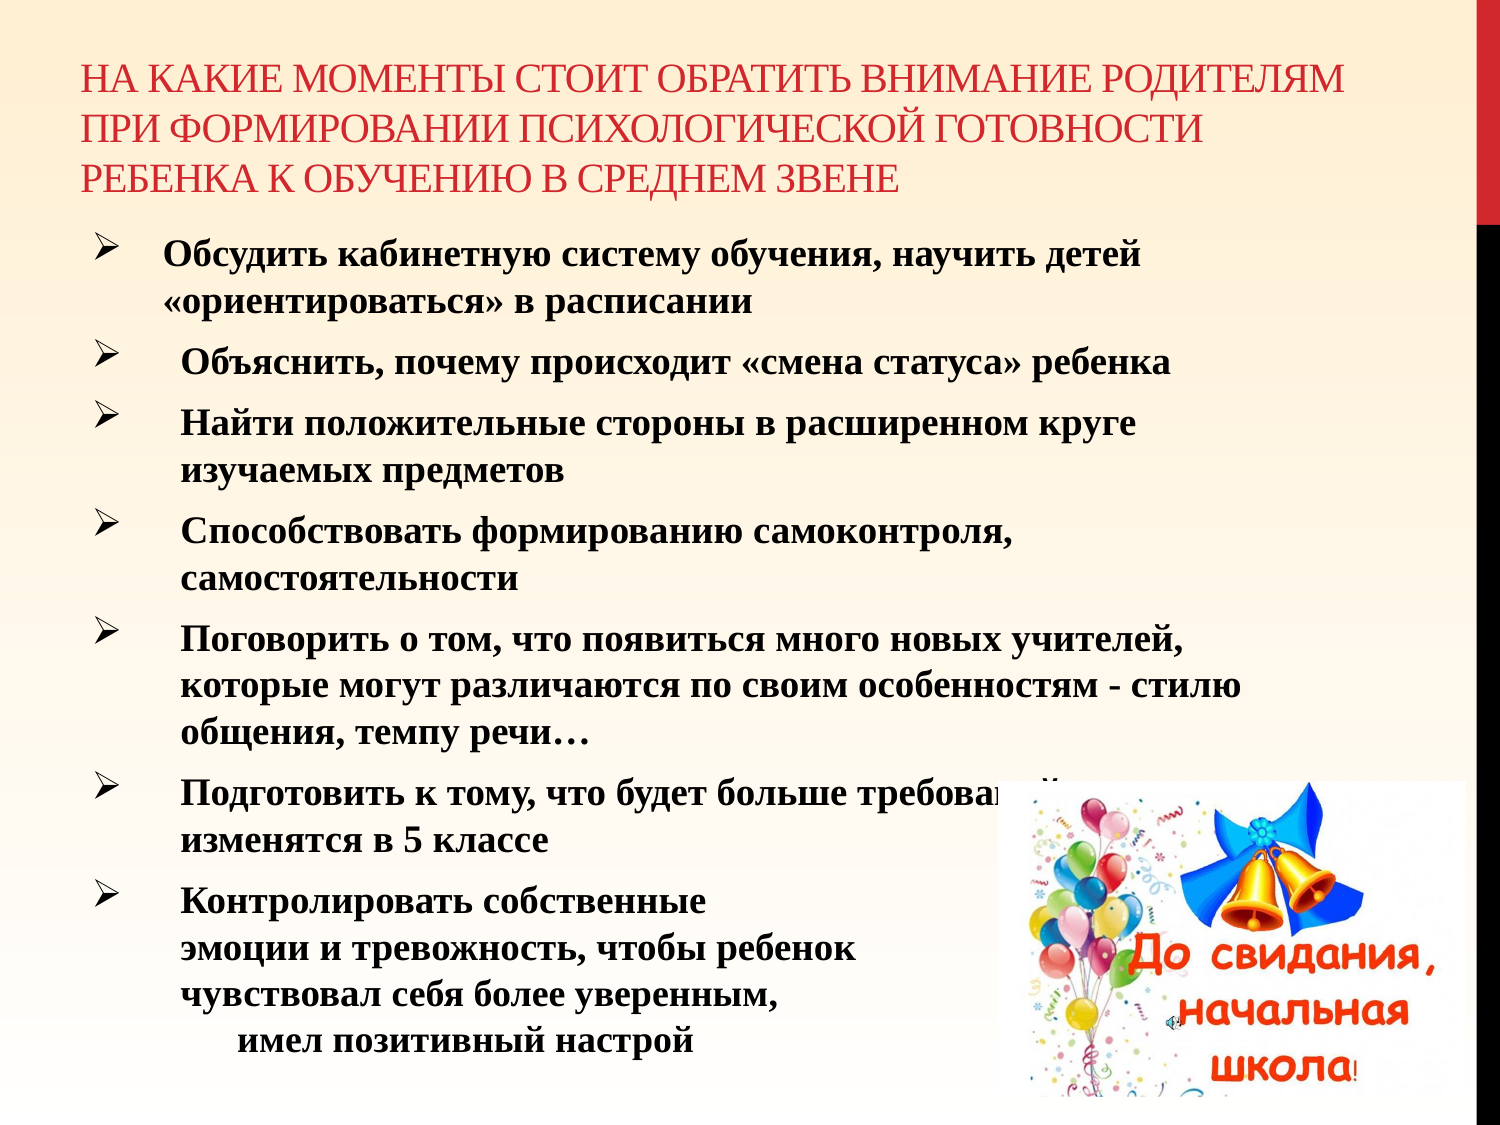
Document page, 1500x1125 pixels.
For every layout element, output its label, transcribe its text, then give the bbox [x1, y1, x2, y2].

title На какие моменты стоит обратить внимание родителям при формировании психологической готовности ребенка к обучению в среднем звене [64, 19, 1386, 209]
picture [997, 780, 1466, 1098]
list Обсудить кабинетную систему обучения, научить детей «ориентироваться» в расписании Объяснить, почему происходит «смена статуса» ребенка Найти положительные стороны в расширенном круге изучаемых предметов Способствовать формированию самоконтроля, самостоятельности Поговорить о том, что появиться много новых учителей, которые могут различаются по своим особенностям - стилю общения, темпу речи… Подготовить к тому, что будет больше требований, которые изменятся в 5 классе Контролировать собственные эмоции и тревожность, чтобы ребенок чувствовал себя более уверенным, имел позитивный настрой [76, 219, 1327, 1083]
